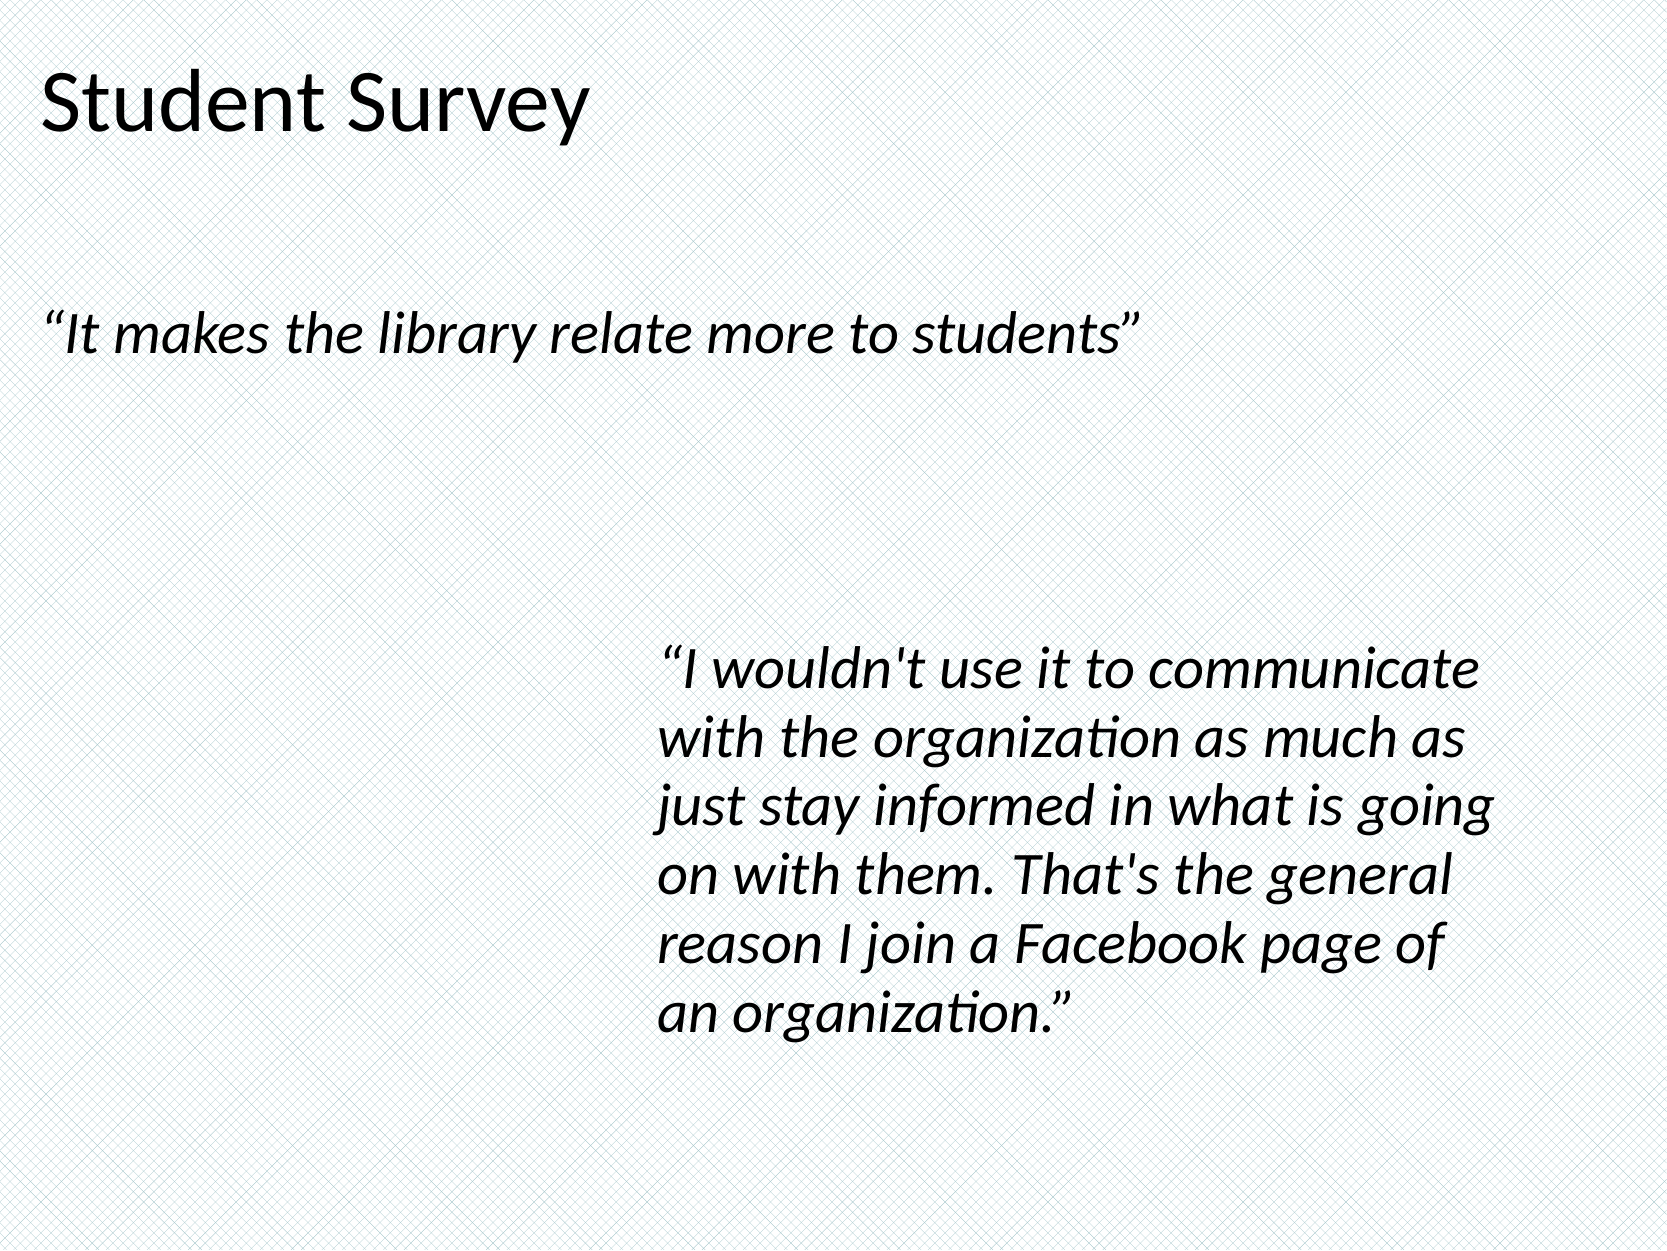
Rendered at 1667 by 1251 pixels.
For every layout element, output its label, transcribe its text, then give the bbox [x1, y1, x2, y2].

title Student Survey [40, 50, 1626, 200]
text_box “I wouldn't use it to communicate with the organization as much as just stay informed in what is going on with them. That's the general reason I join a Facebook page of an organization.” [657, 633, 1511, 1047]
list “It makes the library relate more to students” [39, 298, 1197, 511]
